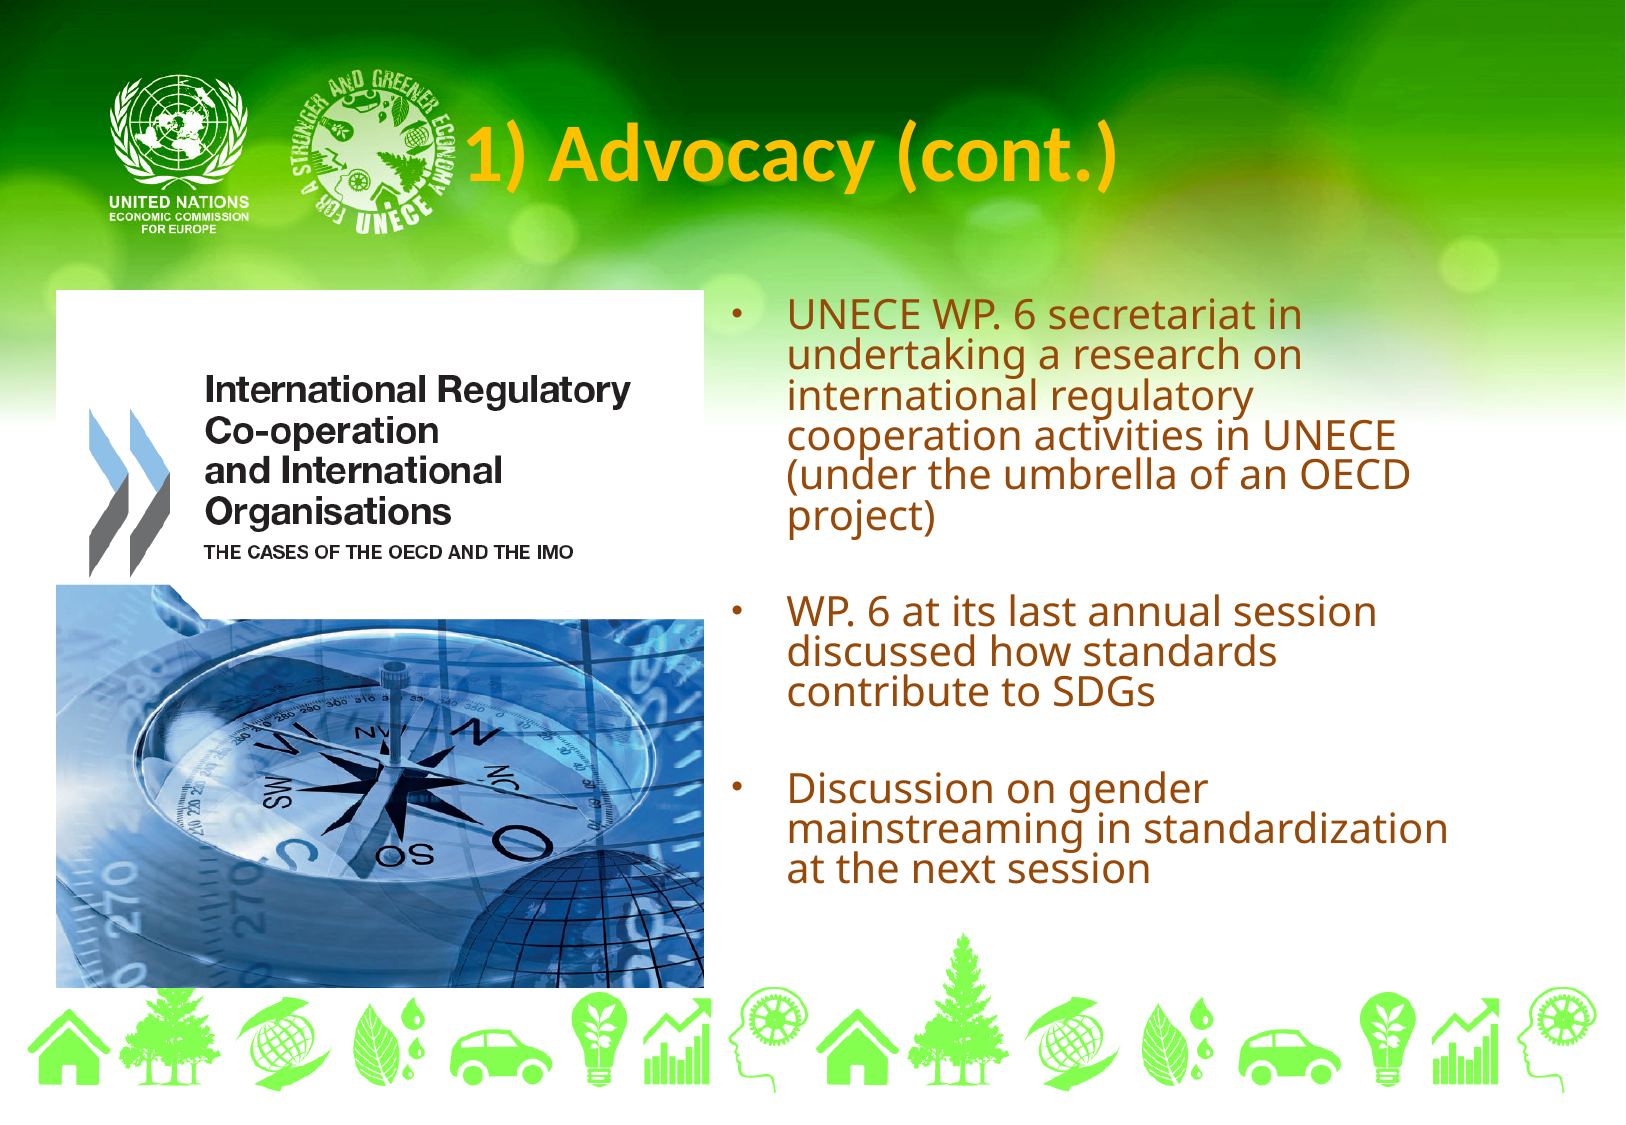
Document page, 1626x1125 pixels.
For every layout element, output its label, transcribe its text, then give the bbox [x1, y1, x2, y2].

title 1) Advocacy (cont.) [446, 54, 1625, 243]
text_box [31, 255, 659, 397]
picture [0, 0, 1626, 1125]
text_box UNECE WP. 6 secretariat in undertaking a research on international regulatory cooperation activities in UNECE (under the umbrella of an OECD project) WP. 6 at its last annual session discussed how standards contribute to SDGs Discussion on gender mainstreaming in standardization at the next session [716, 290, 1498, 899]
